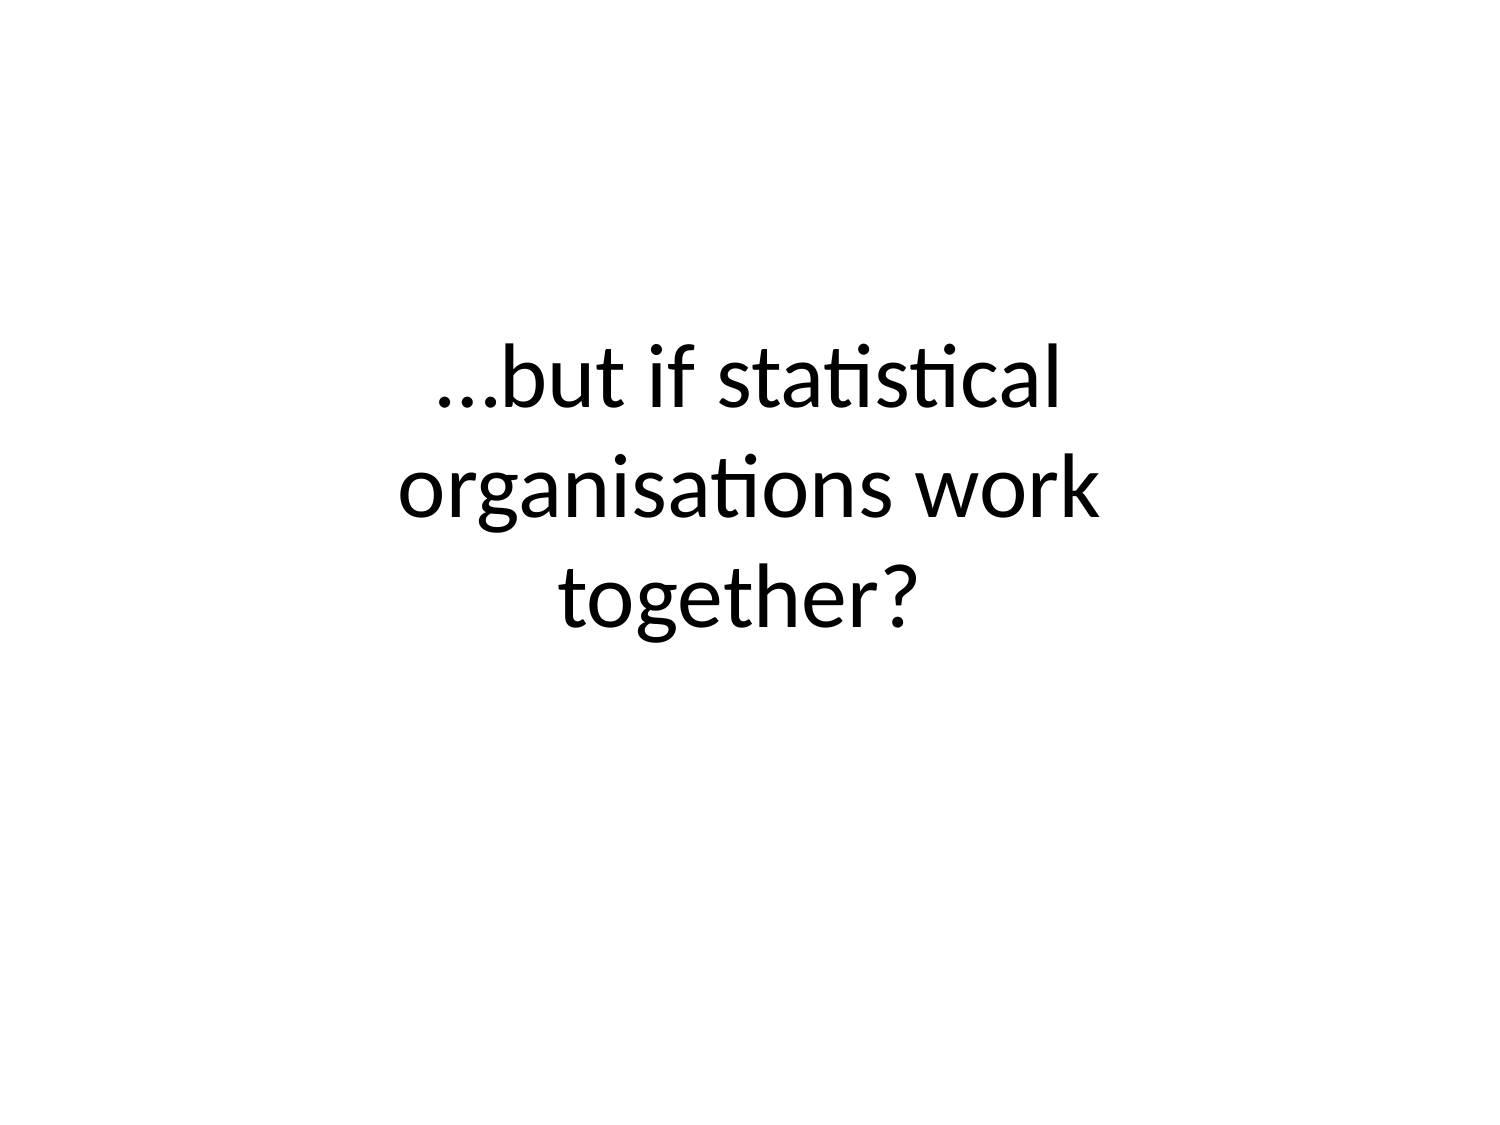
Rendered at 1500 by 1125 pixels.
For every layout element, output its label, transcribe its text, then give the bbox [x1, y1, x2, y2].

title …but if statistical organisations work together? [243, 224, 1257, 738]
